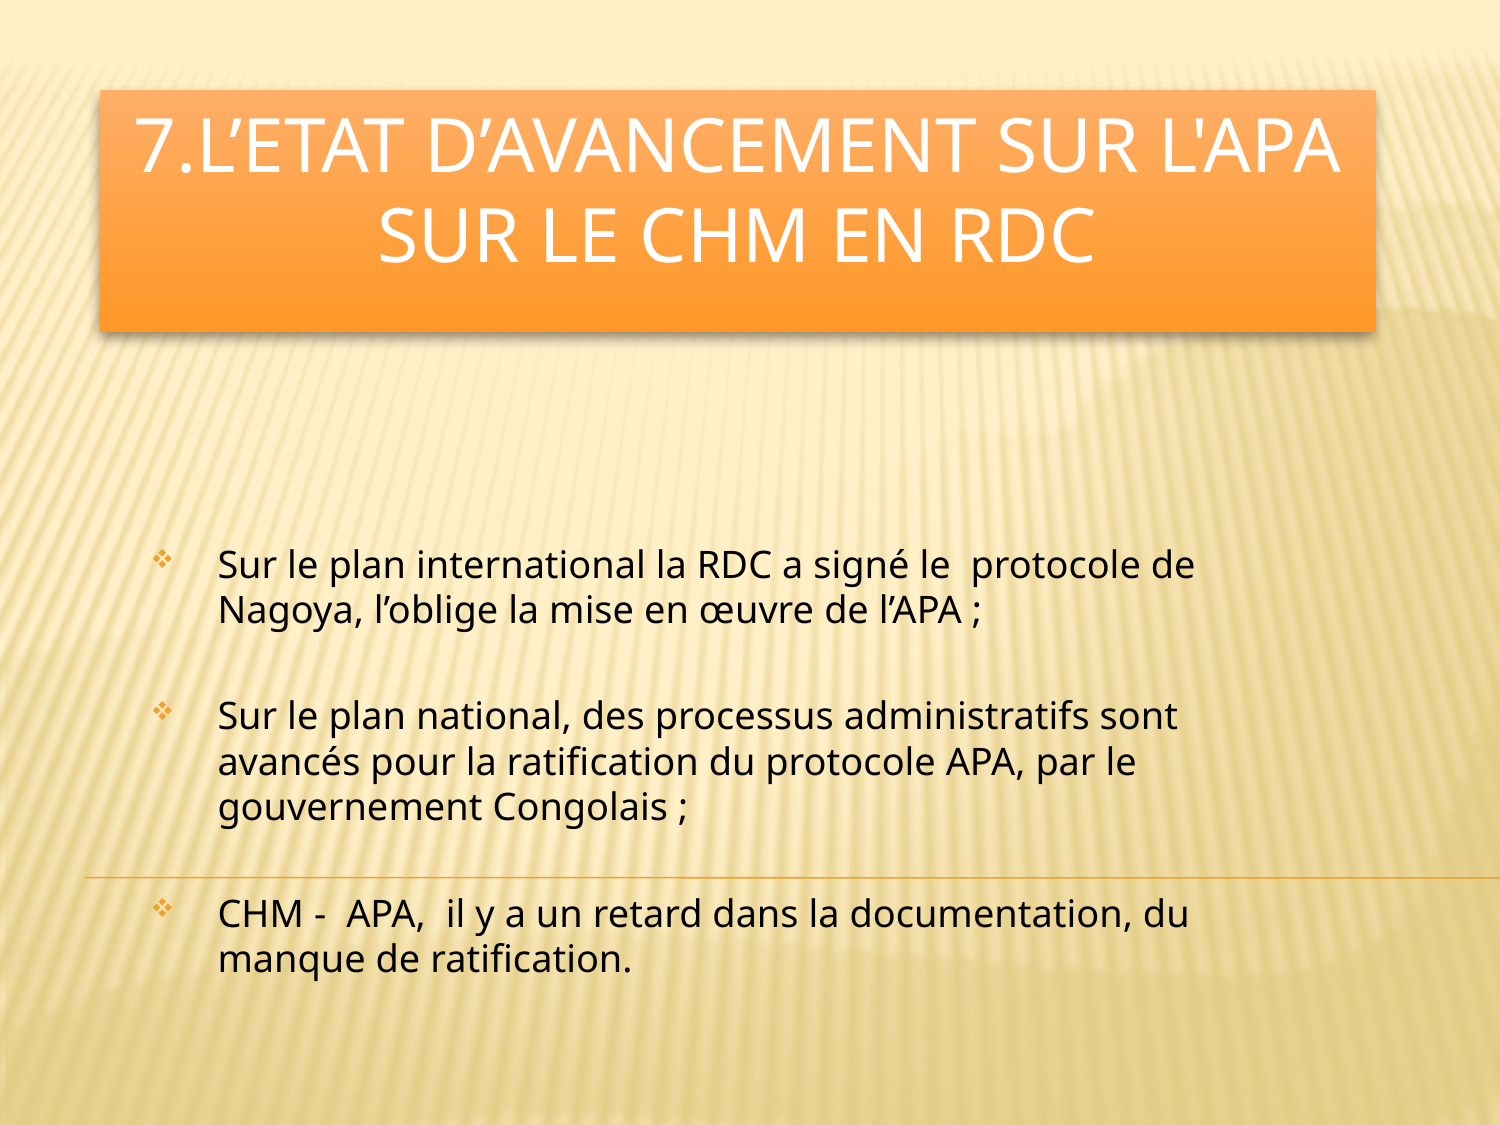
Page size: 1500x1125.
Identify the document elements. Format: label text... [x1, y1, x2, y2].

title 7.L’ETAT D’AVANCEMENT SUR L'APA sur LE CHM EN RDC [100, 90, 1376, 332]
subtitle Sur le plan international la RDC a signé le protocole de Nagoya, l’oblige la mise en œuvre de l’APA ; Sur le plan national, des processus administratifs sont avancés pour la ratification du protocole APA, par le gouvernement Congolais ; CHM - APA, il y a un retard dans la documentation, du manque de ratification. [135, 373, 1235, 988]
